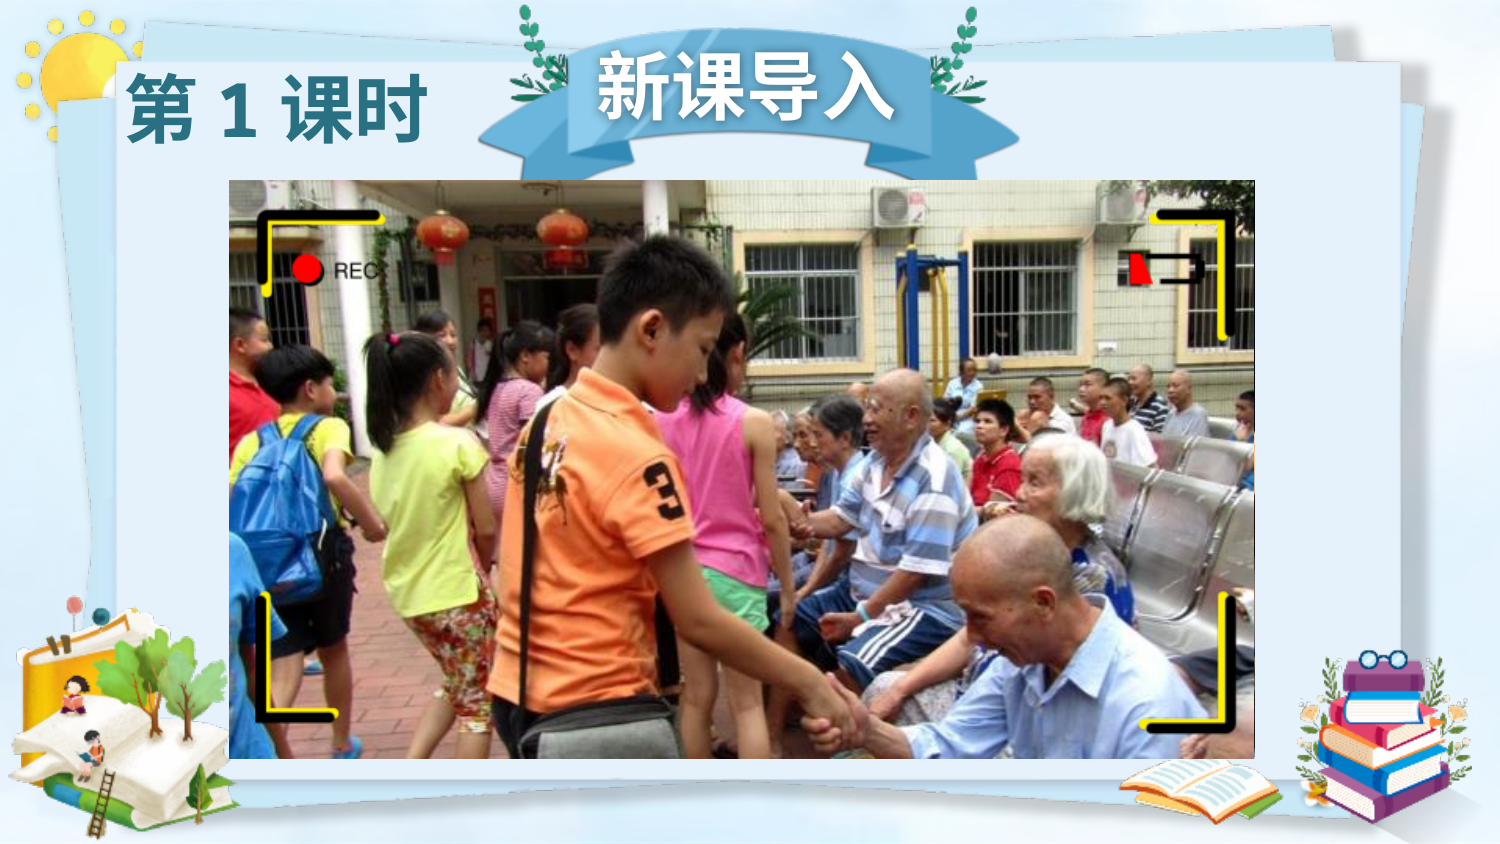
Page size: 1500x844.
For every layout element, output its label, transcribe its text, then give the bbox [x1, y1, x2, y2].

text_box 第1课时 [69, 54, 484, 160]
picture [0, 0, 1500, 844]
text_box 新课导入 [581, 31, 919, 137]
